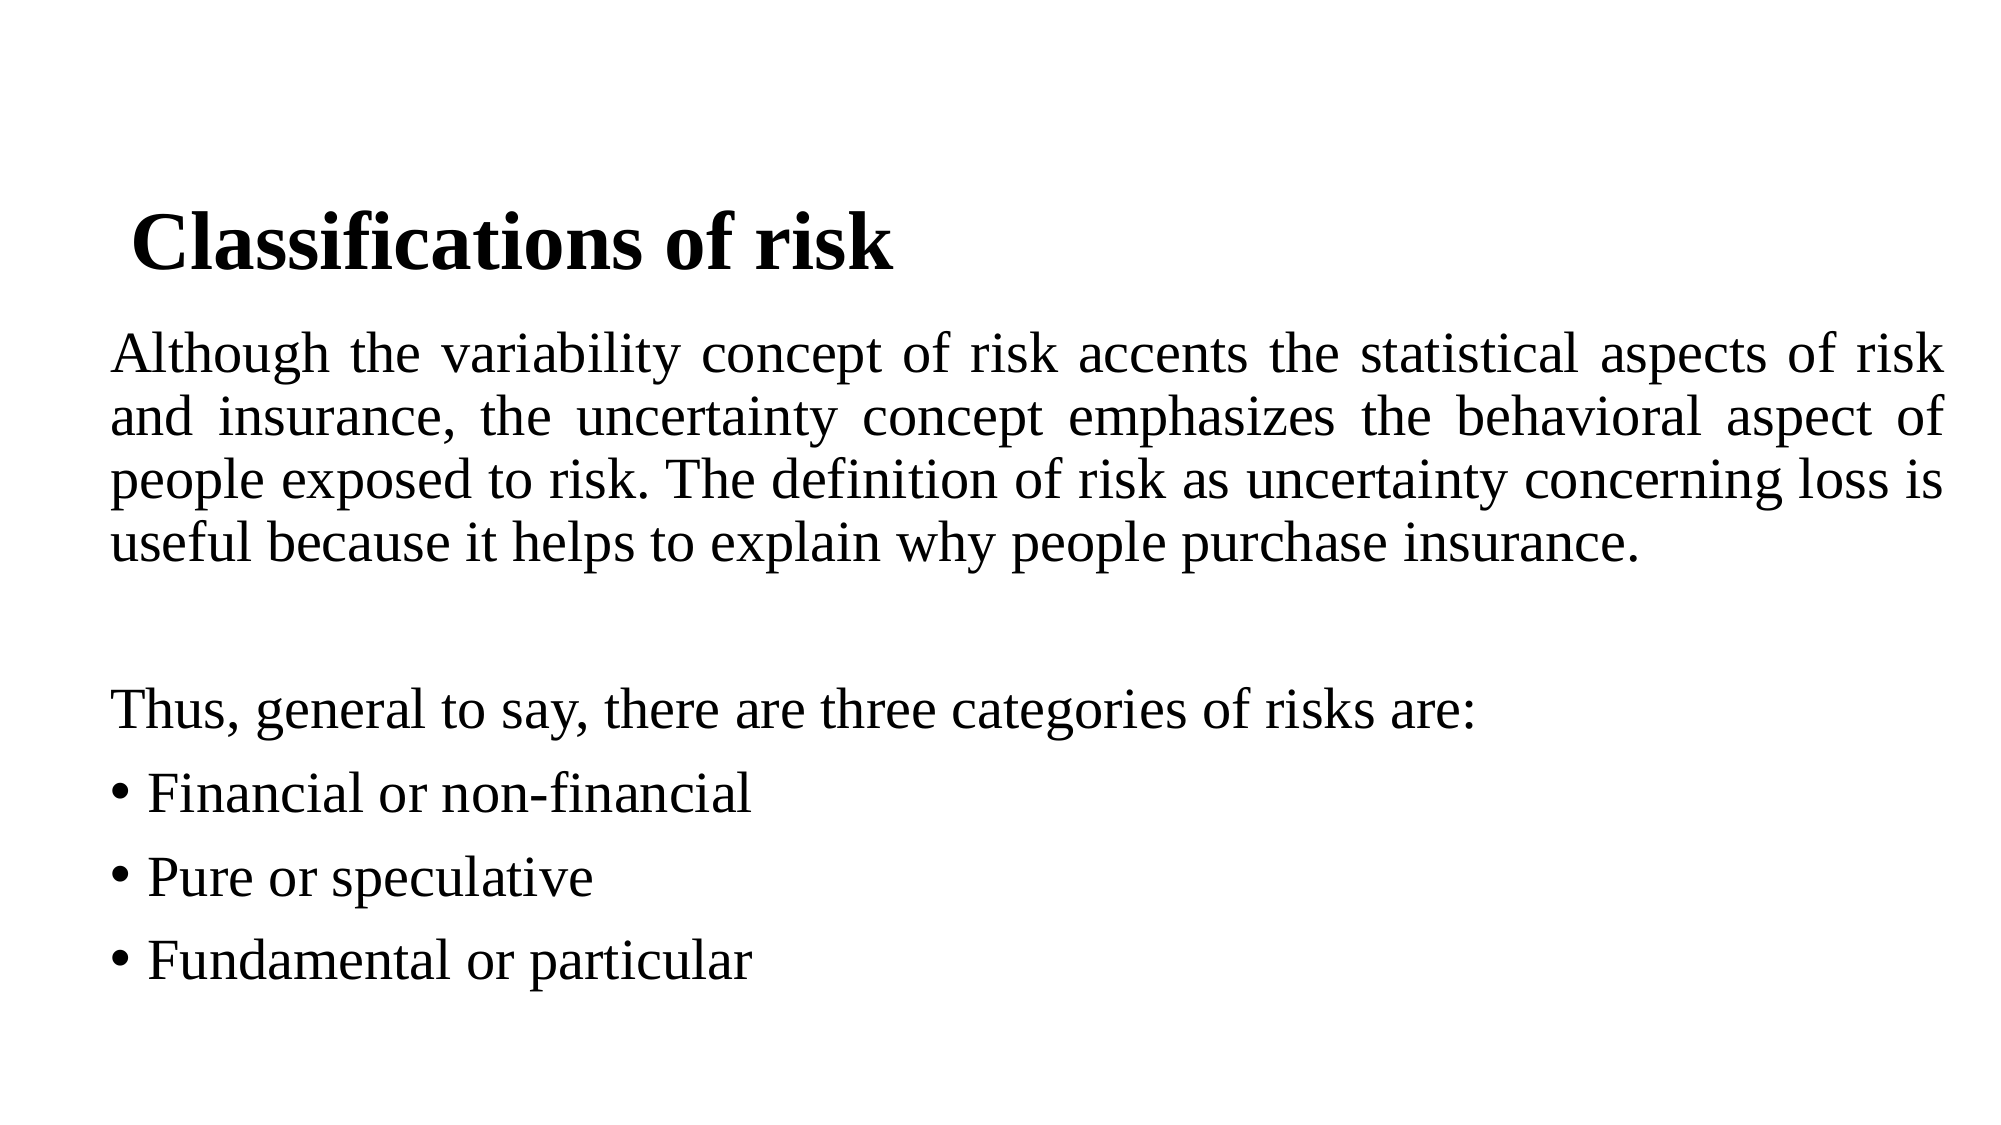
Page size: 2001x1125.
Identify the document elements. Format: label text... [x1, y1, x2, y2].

title Classifications of risk [115, 169, 1916, 315]
list Although the variability concept of risk accents the statistical aspects of risk and insurance, the uncertainty concept emphasizes the behavioral aspect of people exposed to risk. The definition of risk as uncertainty concerning loss is useful because it helps to explain why people purchase insurance. Thus, general to say, there are three categories of risks are: Financial or non-financial Pure or speculative Fundamental or particular [95, 315, 1961, 1048]
